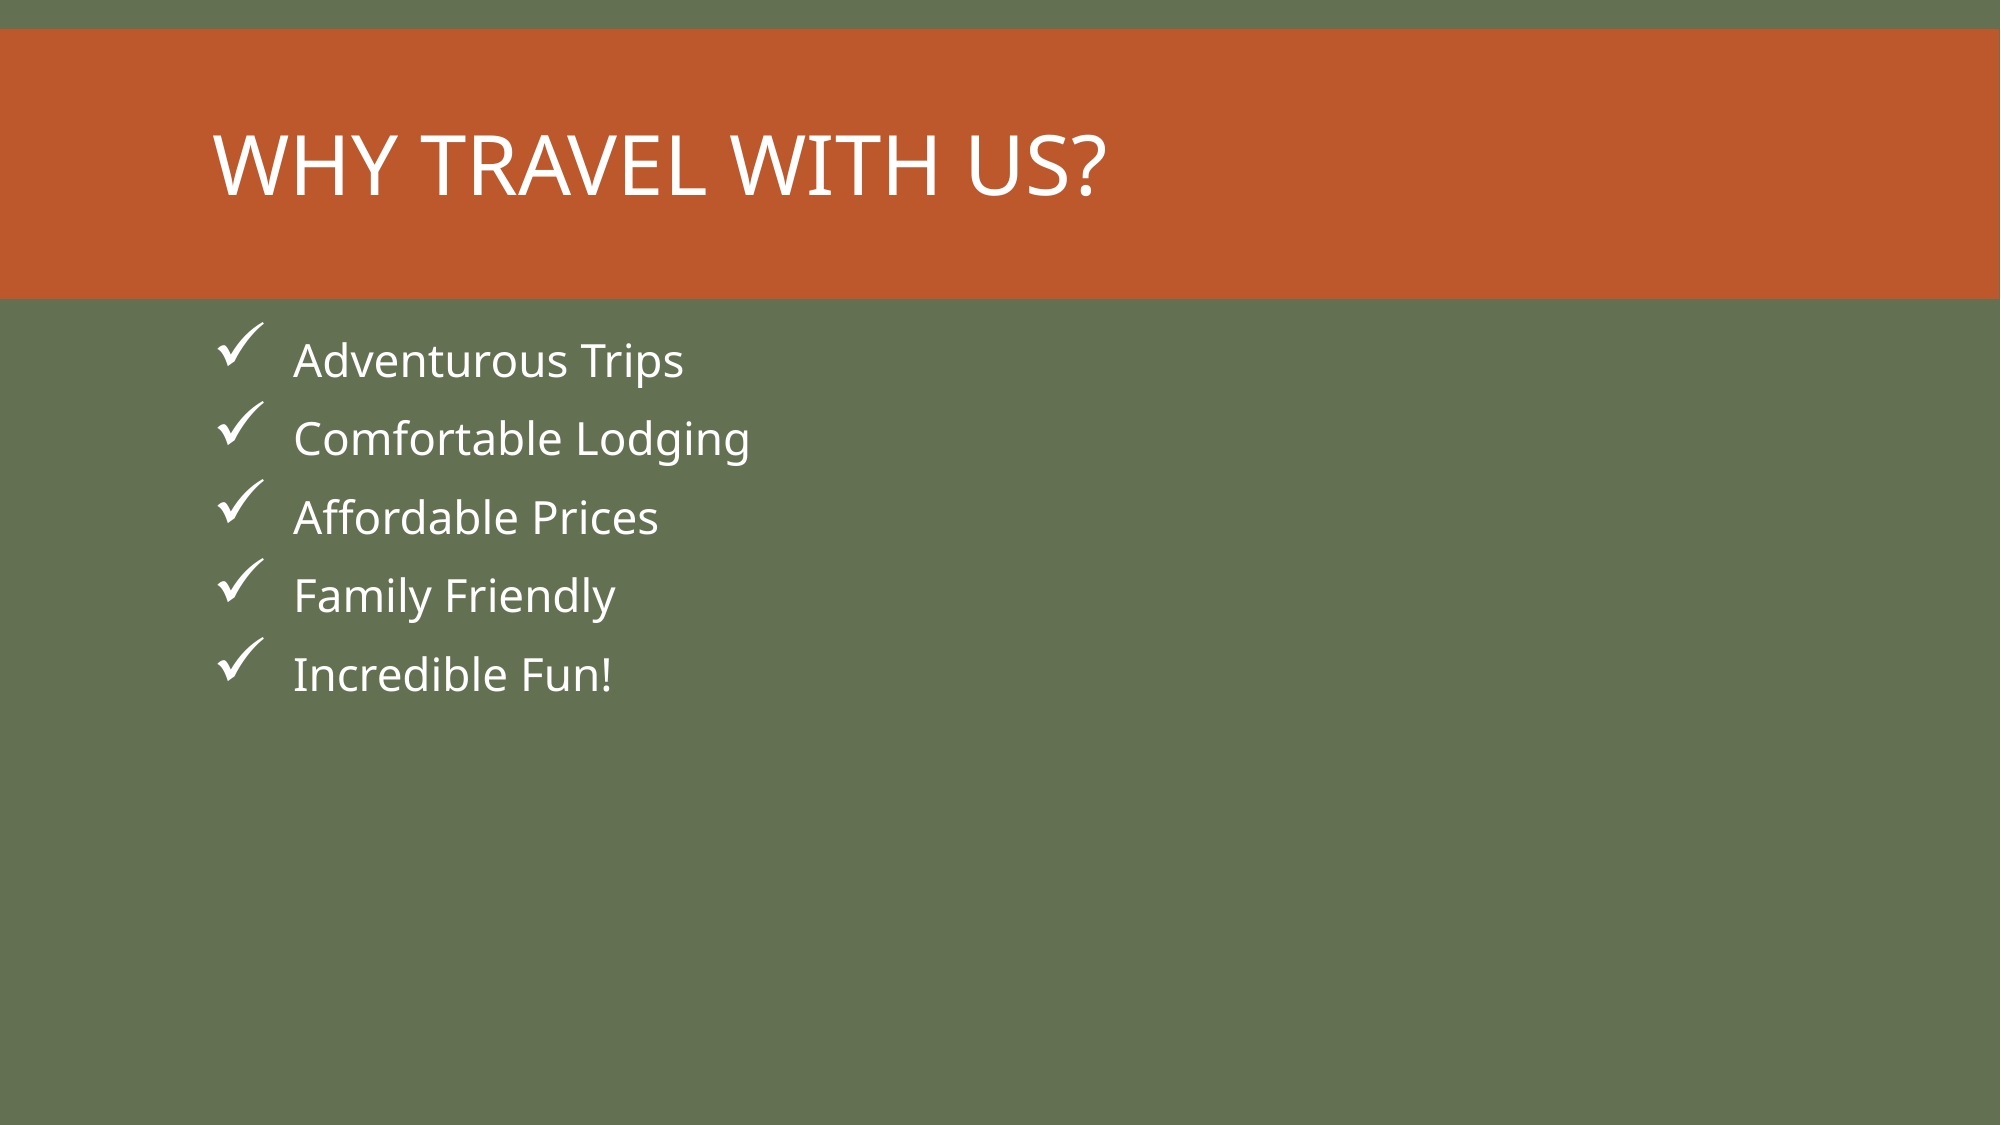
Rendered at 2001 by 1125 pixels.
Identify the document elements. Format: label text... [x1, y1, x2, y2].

title Why Travel With Us? [197, 46, 1803, 295]
list Adventurous Trips Comfortable Lodging Affordable Prices Family Friendly Incredible Fun! [197, 329, 1803, 1020]
